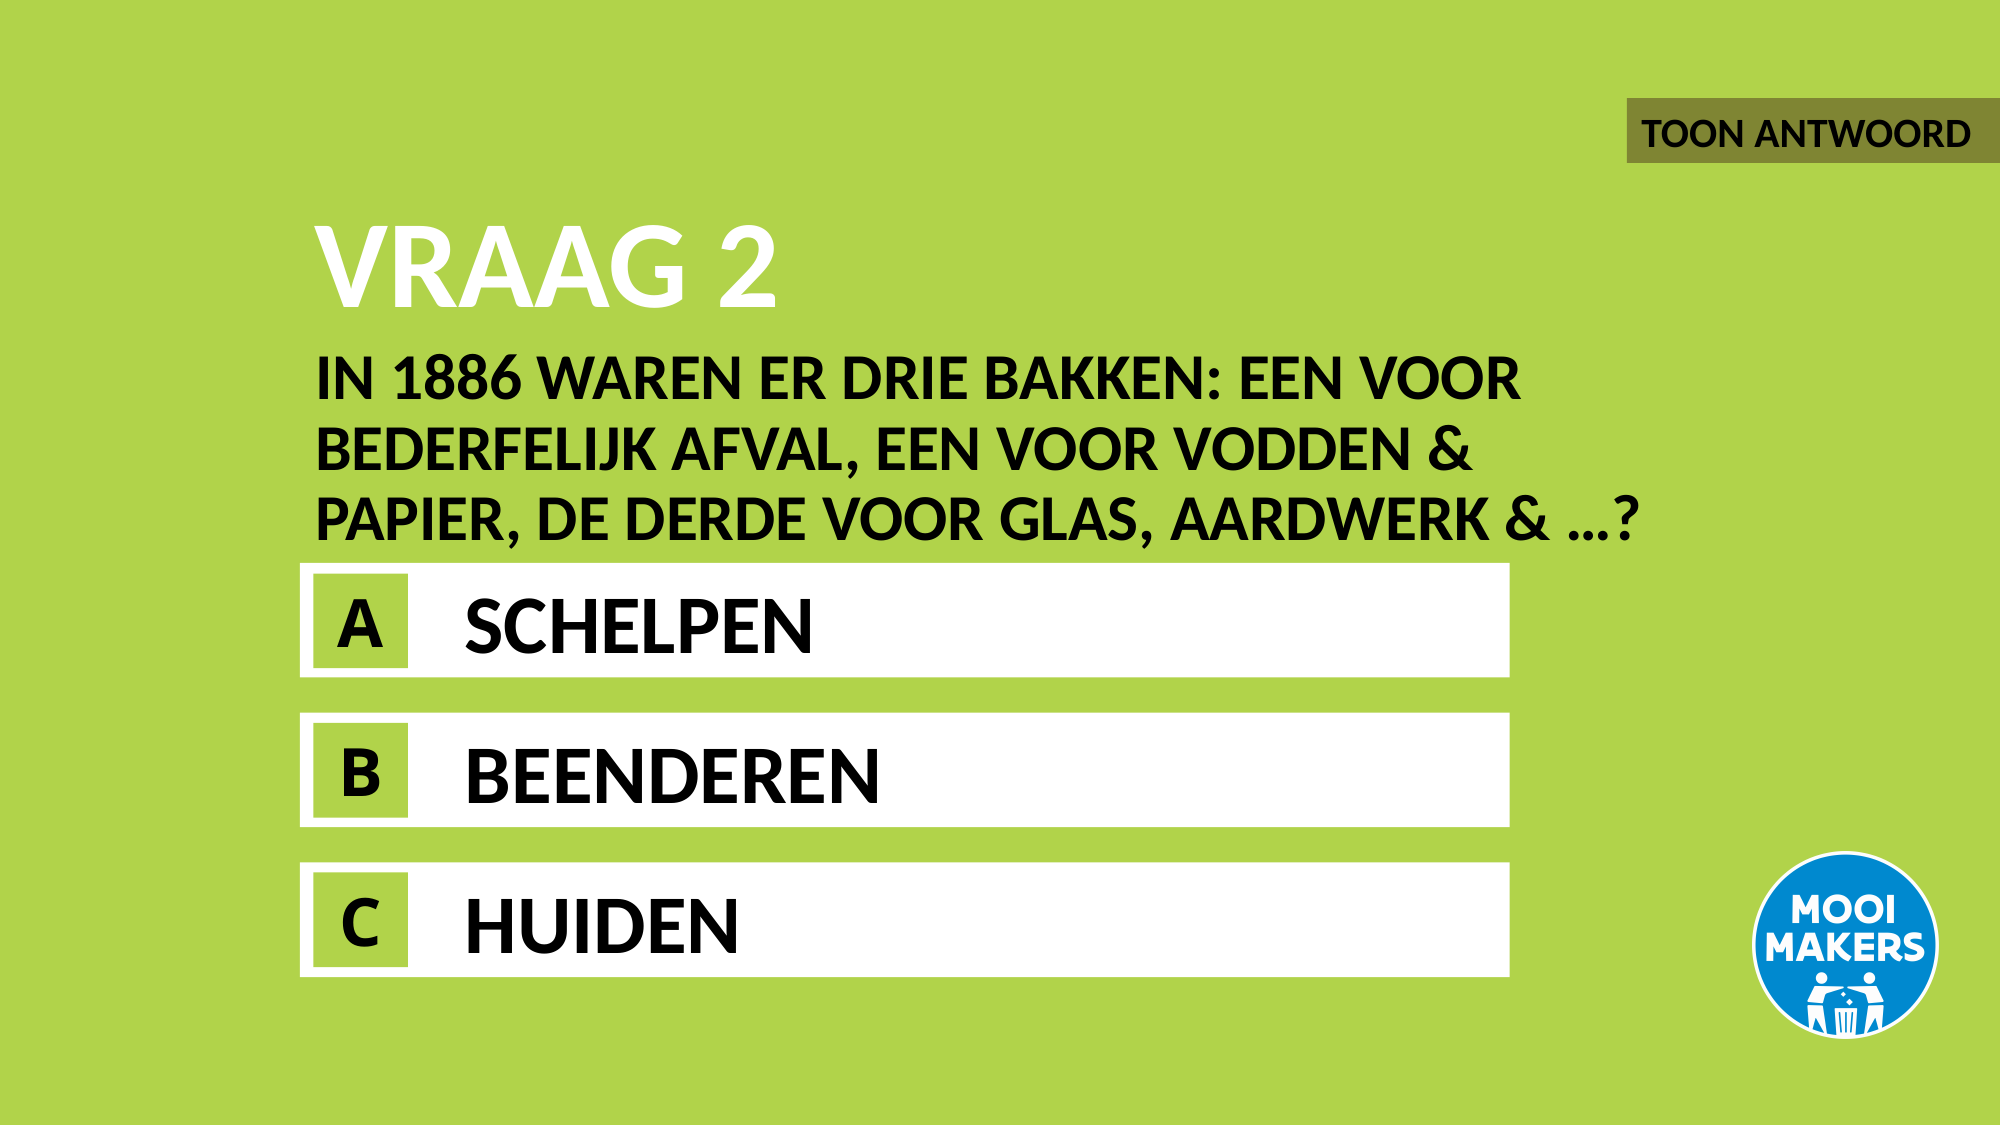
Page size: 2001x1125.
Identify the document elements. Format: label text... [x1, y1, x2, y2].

picture [1751, 851, 1939, 1039]
text_box [1626, 97, 2000, 165]
title VRAAG 2 [270, 184, 824, 342]
text_box A [313, 573, 408, 669]
text_box SCHELPEN [299, 562, 1510, 678]
text_box HUIDEN [299, 862, 1510, 978]
text_box C [313, 872, 408, 968]
text_box BEENDEREN [299, 712, 1510, 828]
subtitle IN 1886 WAREN ER DRIE BAKKEN: EEN VOOR BEDERFELIJK AFVAL, EEN VOOR VODDEN & PAPIER, DE DERDE VOOR GLAS, AARDWERK & …? [300, 335, 1700, 563]
text_box B [313, 722, 408, 818]
